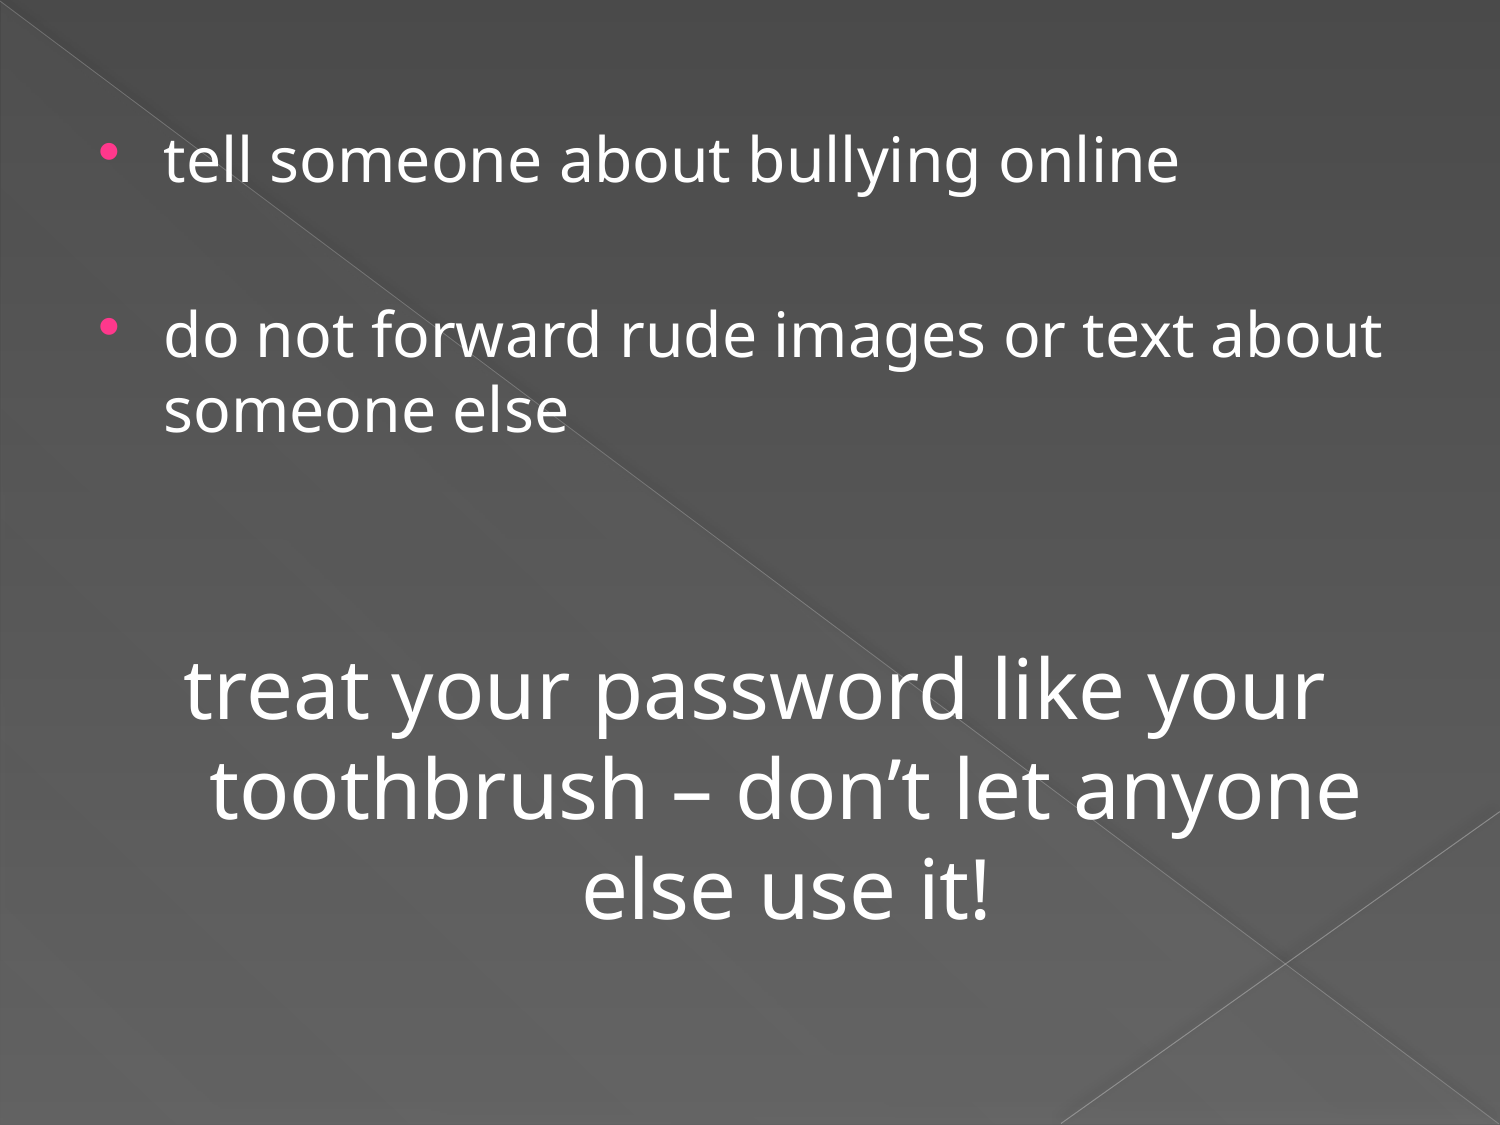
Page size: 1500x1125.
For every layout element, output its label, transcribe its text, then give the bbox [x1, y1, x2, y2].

list tell someone about bullying online do not forward rude images or text about someone else treat your password like your toothbrush – don’t let anyone else use it! [74, 112, 1426, 1006]
